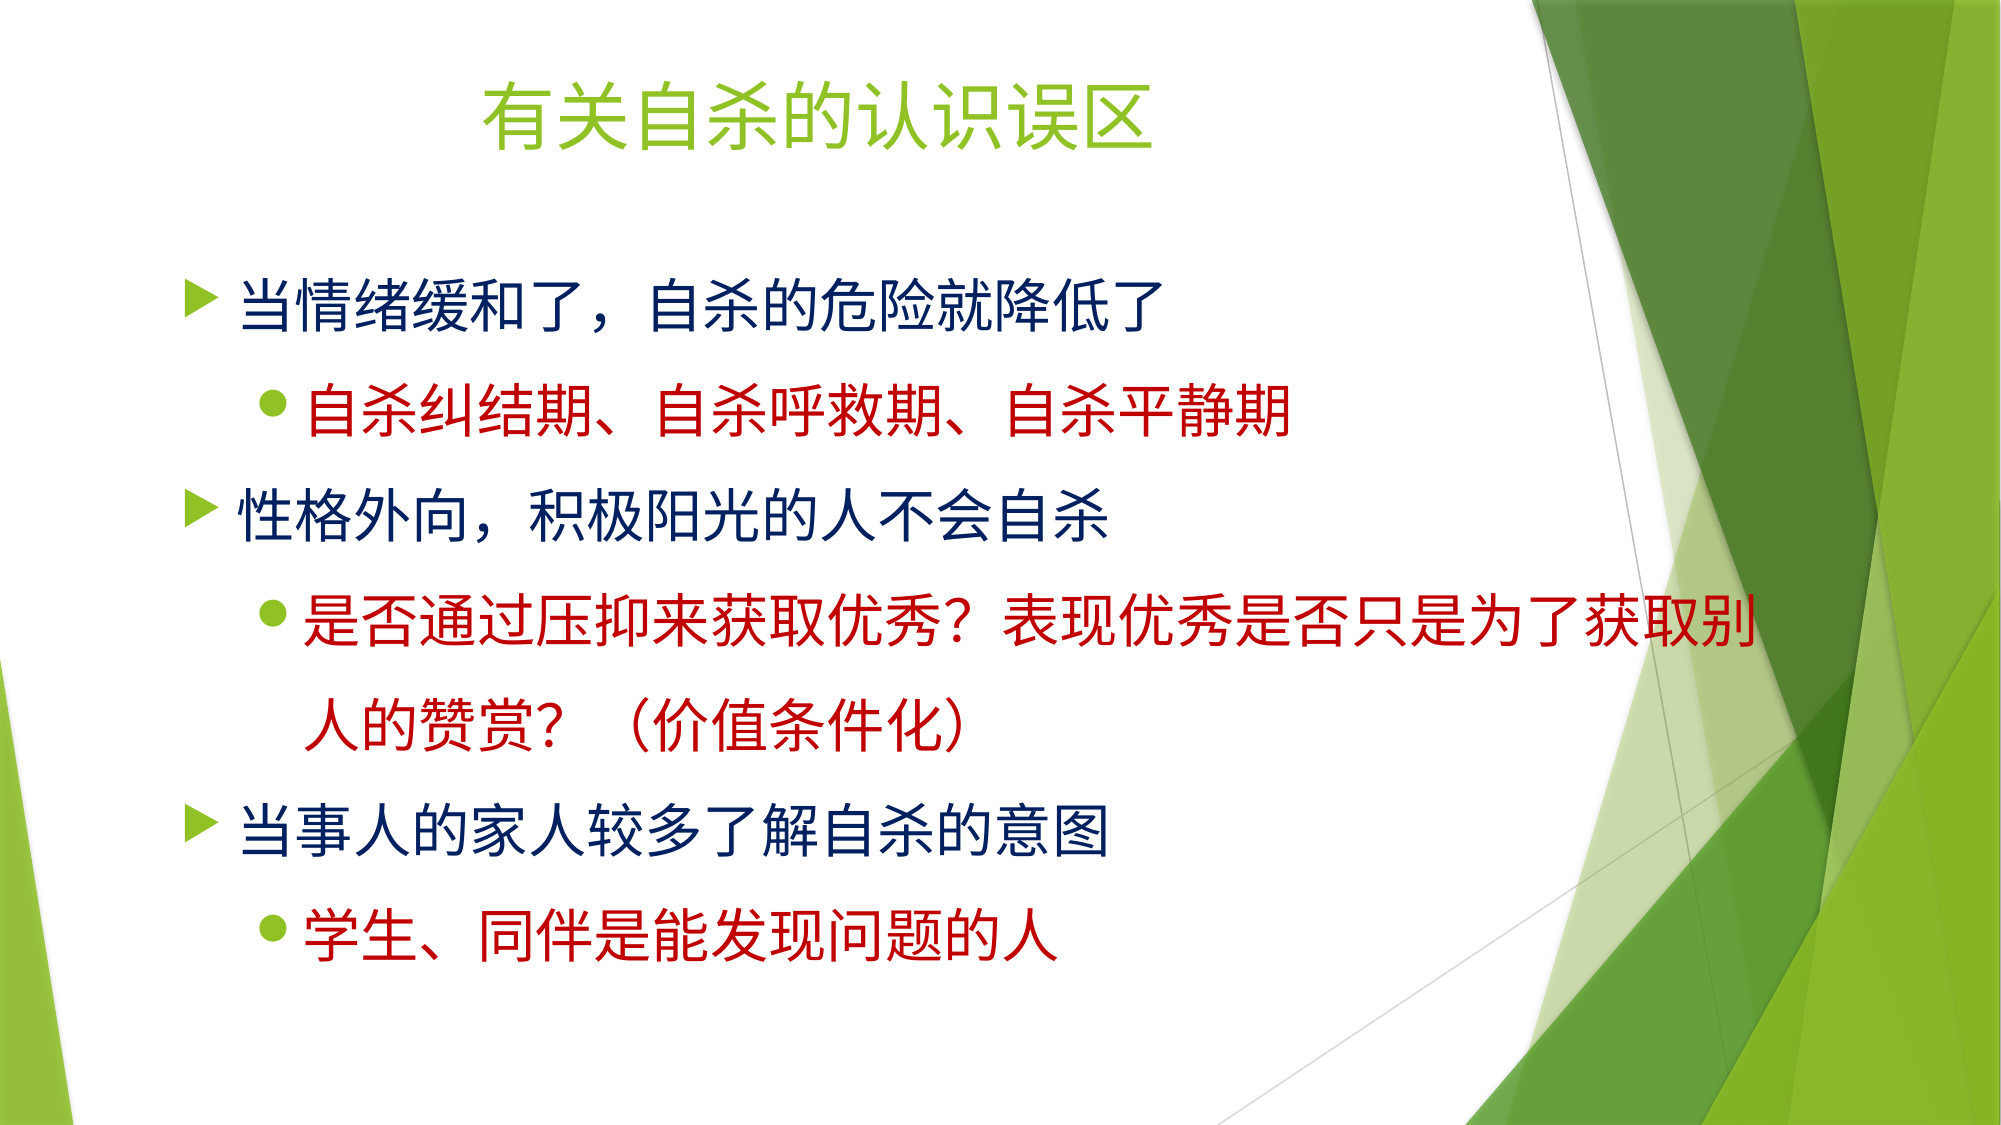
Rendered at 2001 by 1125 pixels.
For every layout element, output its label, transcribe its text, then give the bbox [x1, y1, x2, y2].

list 当情绪缓和了，自杀的危险就降低了 自杀纠结期、自杀呼救期、自杀平静期 性格外向，积极阳光的人不会自杀 是否通过压抑来获取优秀？表现优秀是否只是为了获取别人的赞赏？（价值条件化） 当事人的家人较多了解自杀的意图 学生、同伴是能发现问题的人 [165, 227, 1819, 1037]
title 有关自杀的认识误区 [113, 61, 1524, 190]
